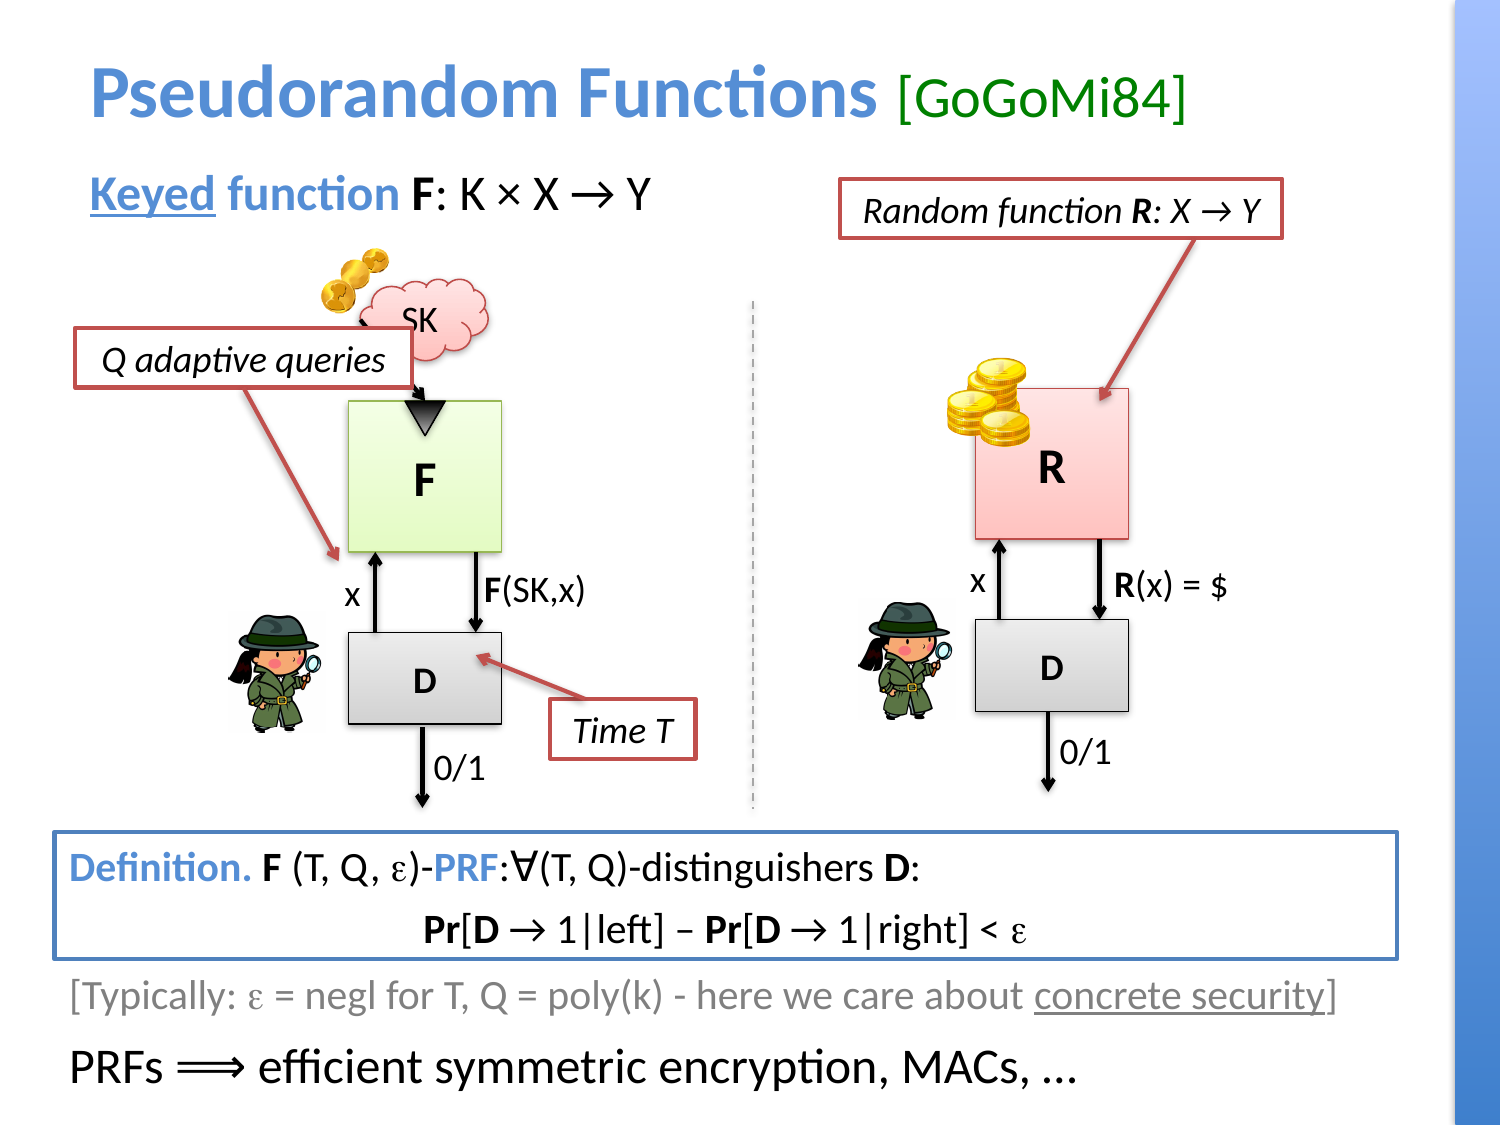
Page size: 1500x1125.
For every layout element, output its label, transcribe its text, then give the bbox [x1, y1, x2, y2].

picture [933, 347, 1042, 455]
title Pseudorandom Functions [GoGoMi84] [75, 25, 1431, 150]
text_box R [975, 410, 1129, 540]
picture [858, 598, 956, 721]
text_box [1044, 711, 1136, 793]
text_box x [301, 571, 370, 621]
text_box SK [371, 278, 489, 362]
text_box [74, 327, 413, 562]
text_box Keyed function F: K × X → Y [74, 153, 1354, 228]
text_box F [417, 400, 502, 553]
text_box Definition. F (T, Q, e)-PRF:∀(T, Q)-distinguishers D: Pr[D → 1|left] – Pr[D → 1|right] < e [52, 830, 1399, 961]
picture [319, 246, 391, 315]
text_box [Typically: e = negl for T, Q = poly(k) - here we care about concrete security] [54, 960, 1397, 1025]
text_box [475, 654, 696, 760]
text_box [840, 178, 1283, 402]
text_box PRFs ⟹ efficient symmetric encryption, MACs, … [54, 1025, 1431, 1101]
text_box D [348, 632, 502, 725]
text_box F(SK,x) [480, 557, 657, 618]
picture [228, 611, 326, 733]
text_box x [927, 547, 994, 608]
text_box [417, 400, 446, 437]
text_box D [975, 619, 1129, 712]
text_box R(x) = $ [1104, 552, 1376, 612]
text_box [418, 727, 510, 809]
